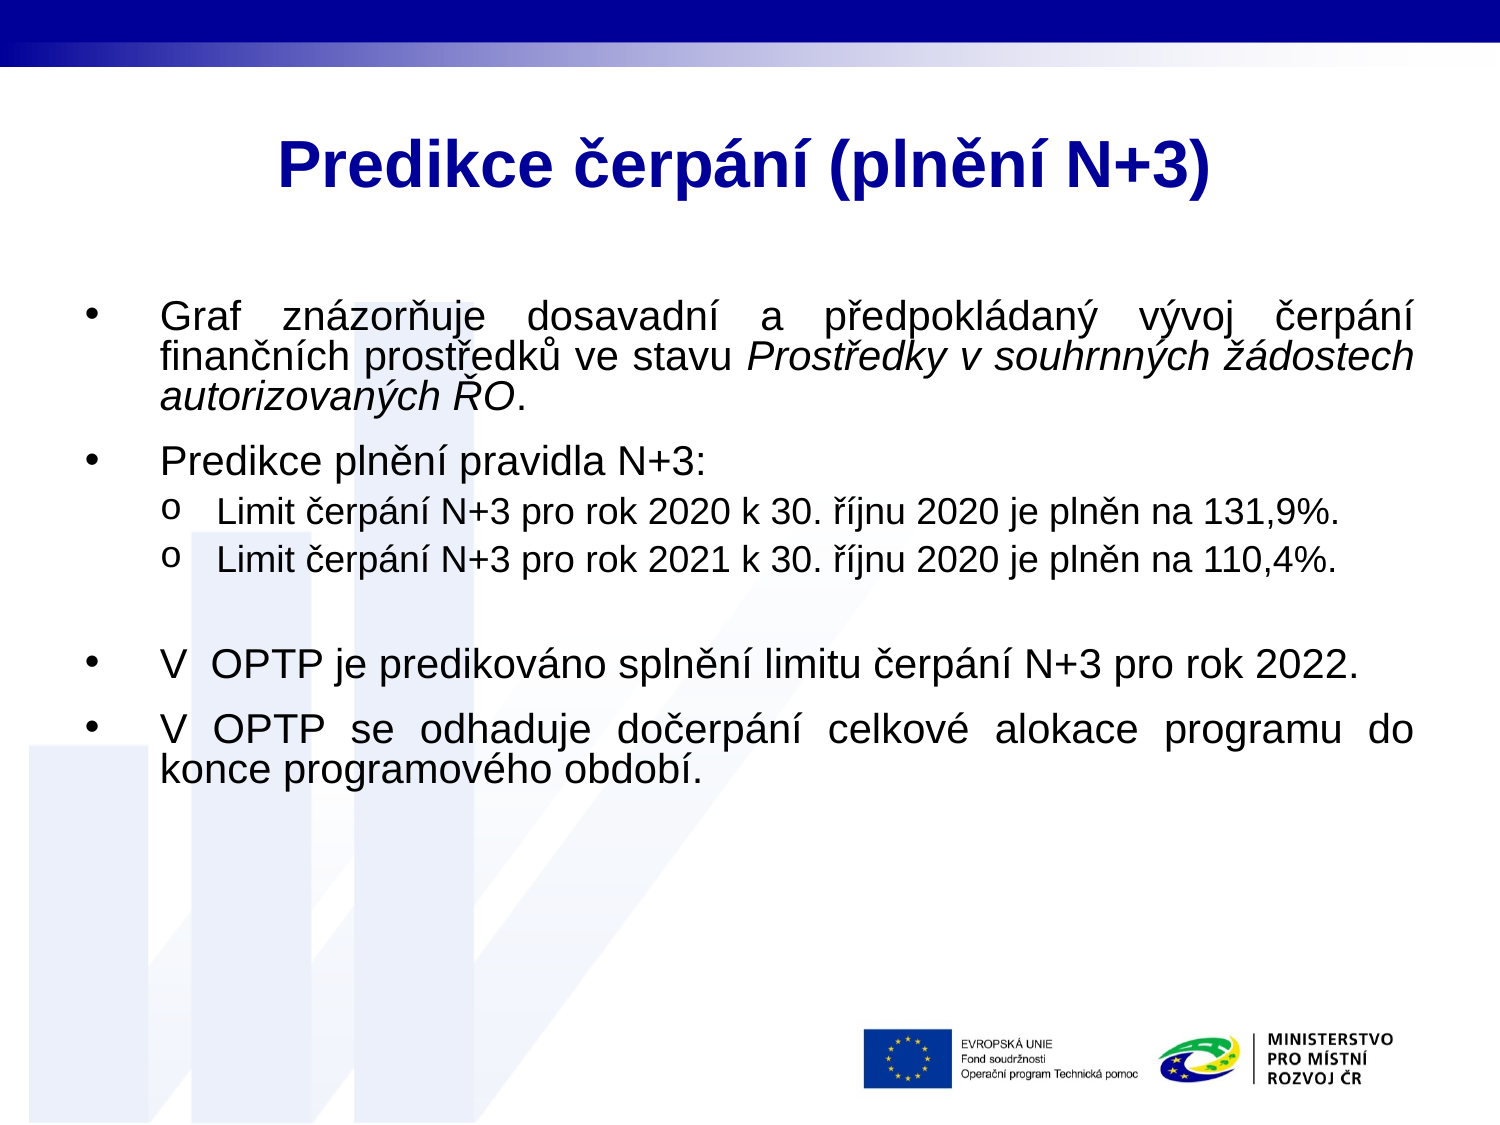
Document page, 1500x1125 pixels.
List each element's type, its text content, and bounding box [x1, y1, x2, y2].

list Graf znázorňuje dosavadní a předpokládaný vývoj čerpání finančních prostředků ve stavu Prostředky v souhrnných žádostech autorizovaných ŘO. Predikce plnění pravidla N+3: Limit čerpání N+3 pro rok 2020 k 30. říjnu 2020 je plněn na 131,9%. Limit čerpání N+3 pro rok 2021 k 30. říjnu 2020 je plněn na 110,4%. V OPTP je predikováno splnění limitu čerpání N+3 pro rok 2022. V OPTP se odhaduje dočerpání celkové alokace programu do konce programového období. [70, 290, 1431, 988]
picture [29, 302, 1412, 1125]
title Predikce čerpání (plnění N+3) [64, 113, 1425, 197]
